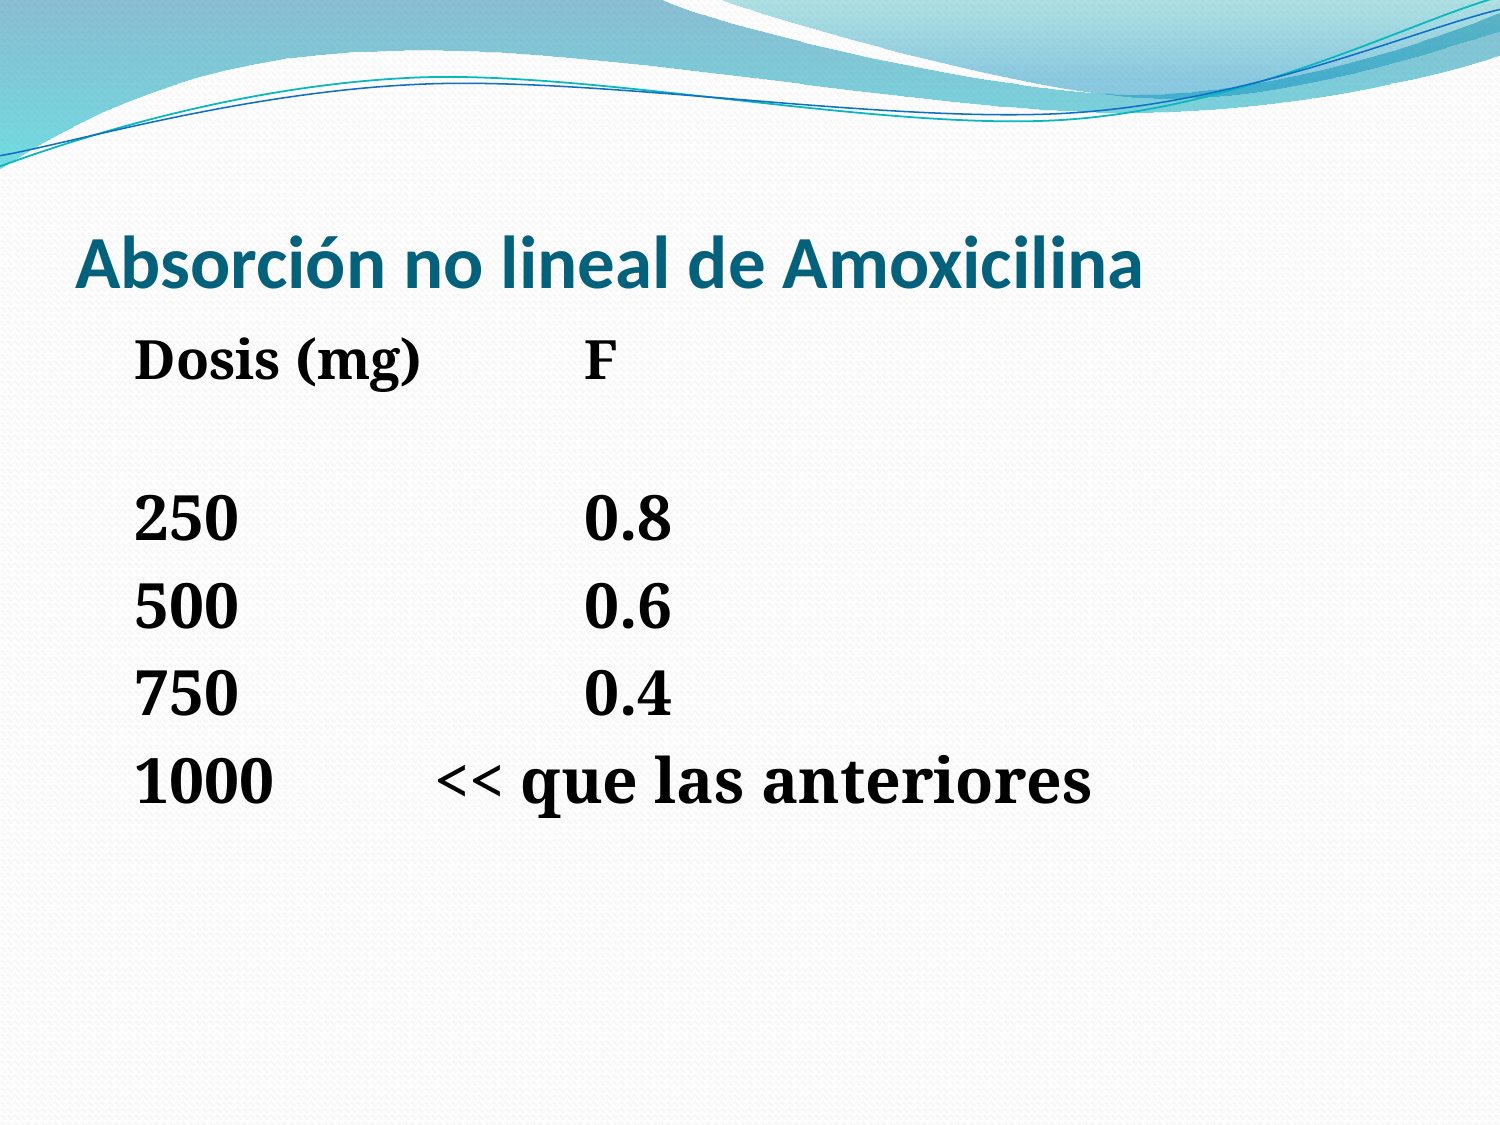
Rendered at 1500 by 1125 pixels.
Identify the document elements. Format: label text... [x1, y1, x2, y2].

title Absorción no lineal de Amoxicilina [74, 115, 1426, 304]
list Dosis (mg) F 250 0.8 500 0.6 750 0.4 1000 << que las anteriores [74, 317, 1426, 1038]
